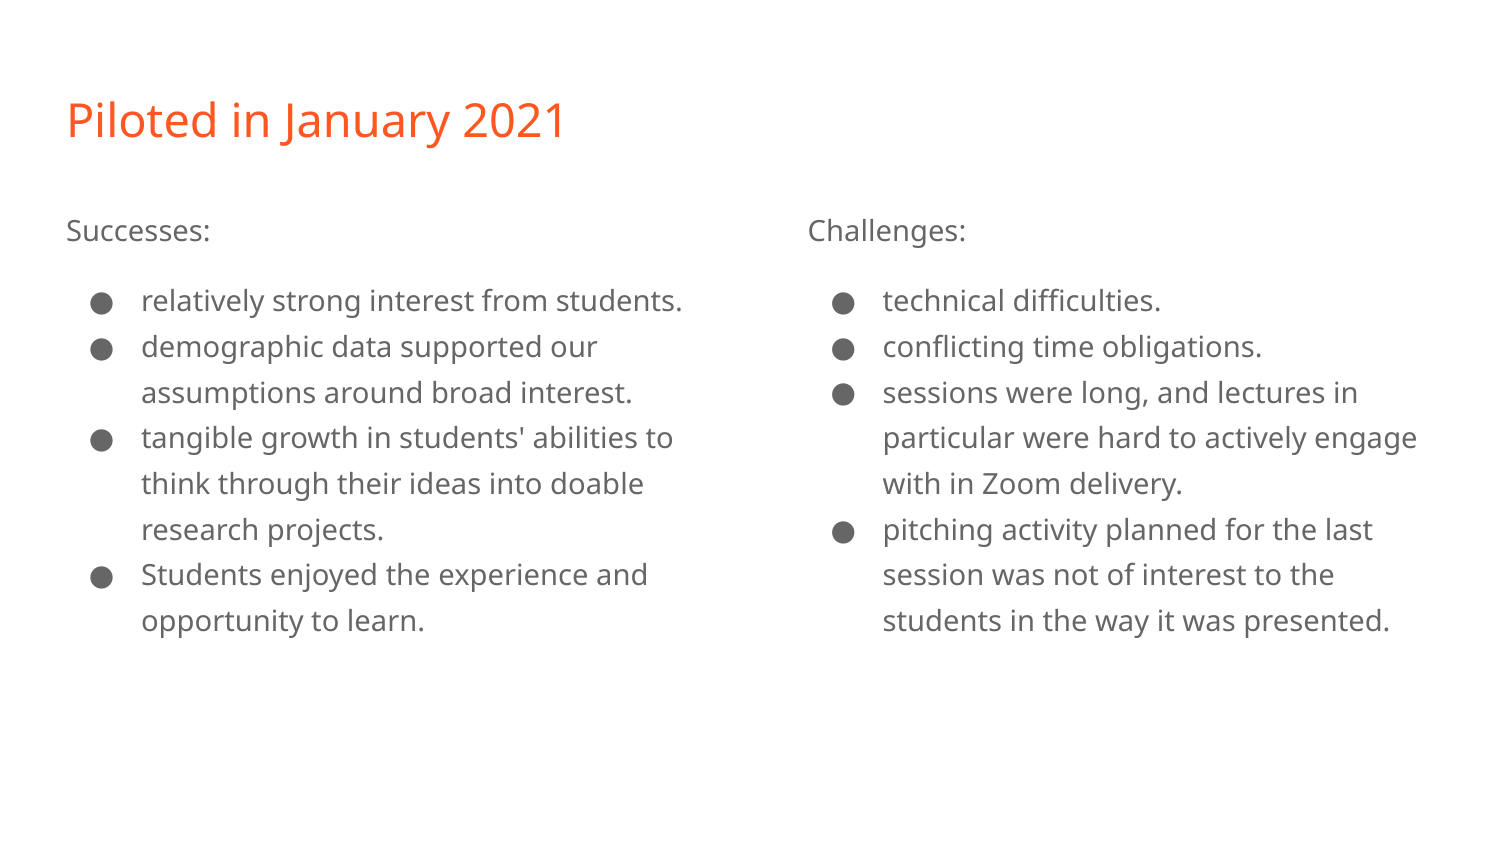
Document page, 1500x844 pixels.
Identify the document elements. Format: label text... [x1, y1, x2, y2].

list Challenges: technical difficulties. conflicting time obligations. sessions were long, and lectures in particular were hard to actively engage with in Zoom delivery. pitching activity planned for the last session was not of interest to the students in the way it was presented. [792, 189, 1449, 750]
title Piloted in January 2021 [51, 72, 1449, 167]
list Successes: relatively strong interest from students. demographic data supported our assumptions around broad interest. tangible growth in students' abilities to think through their ideas into doable research projects. Students enjoyed the experience and opportunity to learn. [51, 189, 708, 750]
